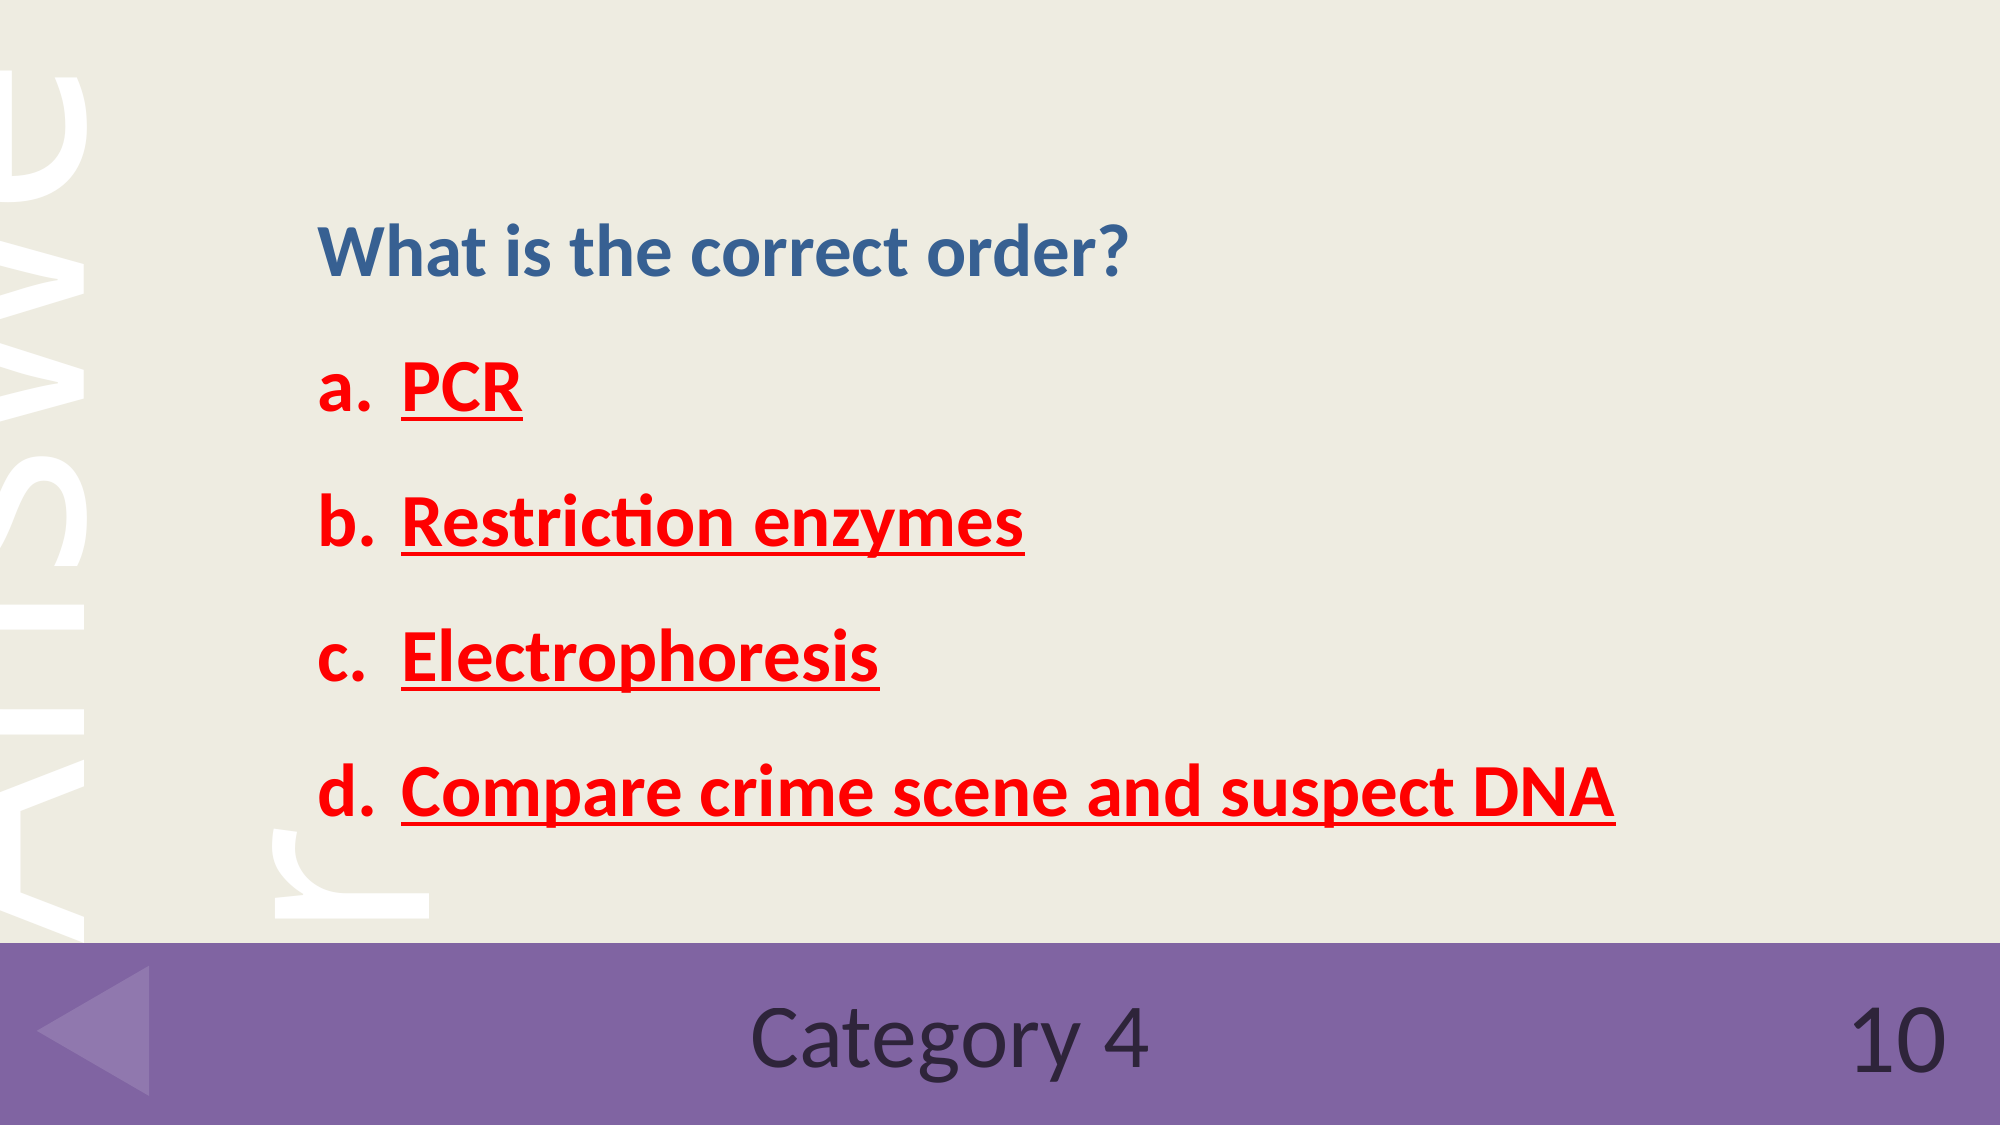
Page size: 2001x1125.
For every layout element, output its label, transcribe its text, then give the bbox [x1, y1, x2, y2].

title Category 4 [50, 937, 1850, 1125]
list 10 [1850, 967, 1963, 1097]
list What is the correct order? PCR Restriction enzymes Electrophoresis Compare crime scene and suspect DNA [302, 138, 1850, 850]
